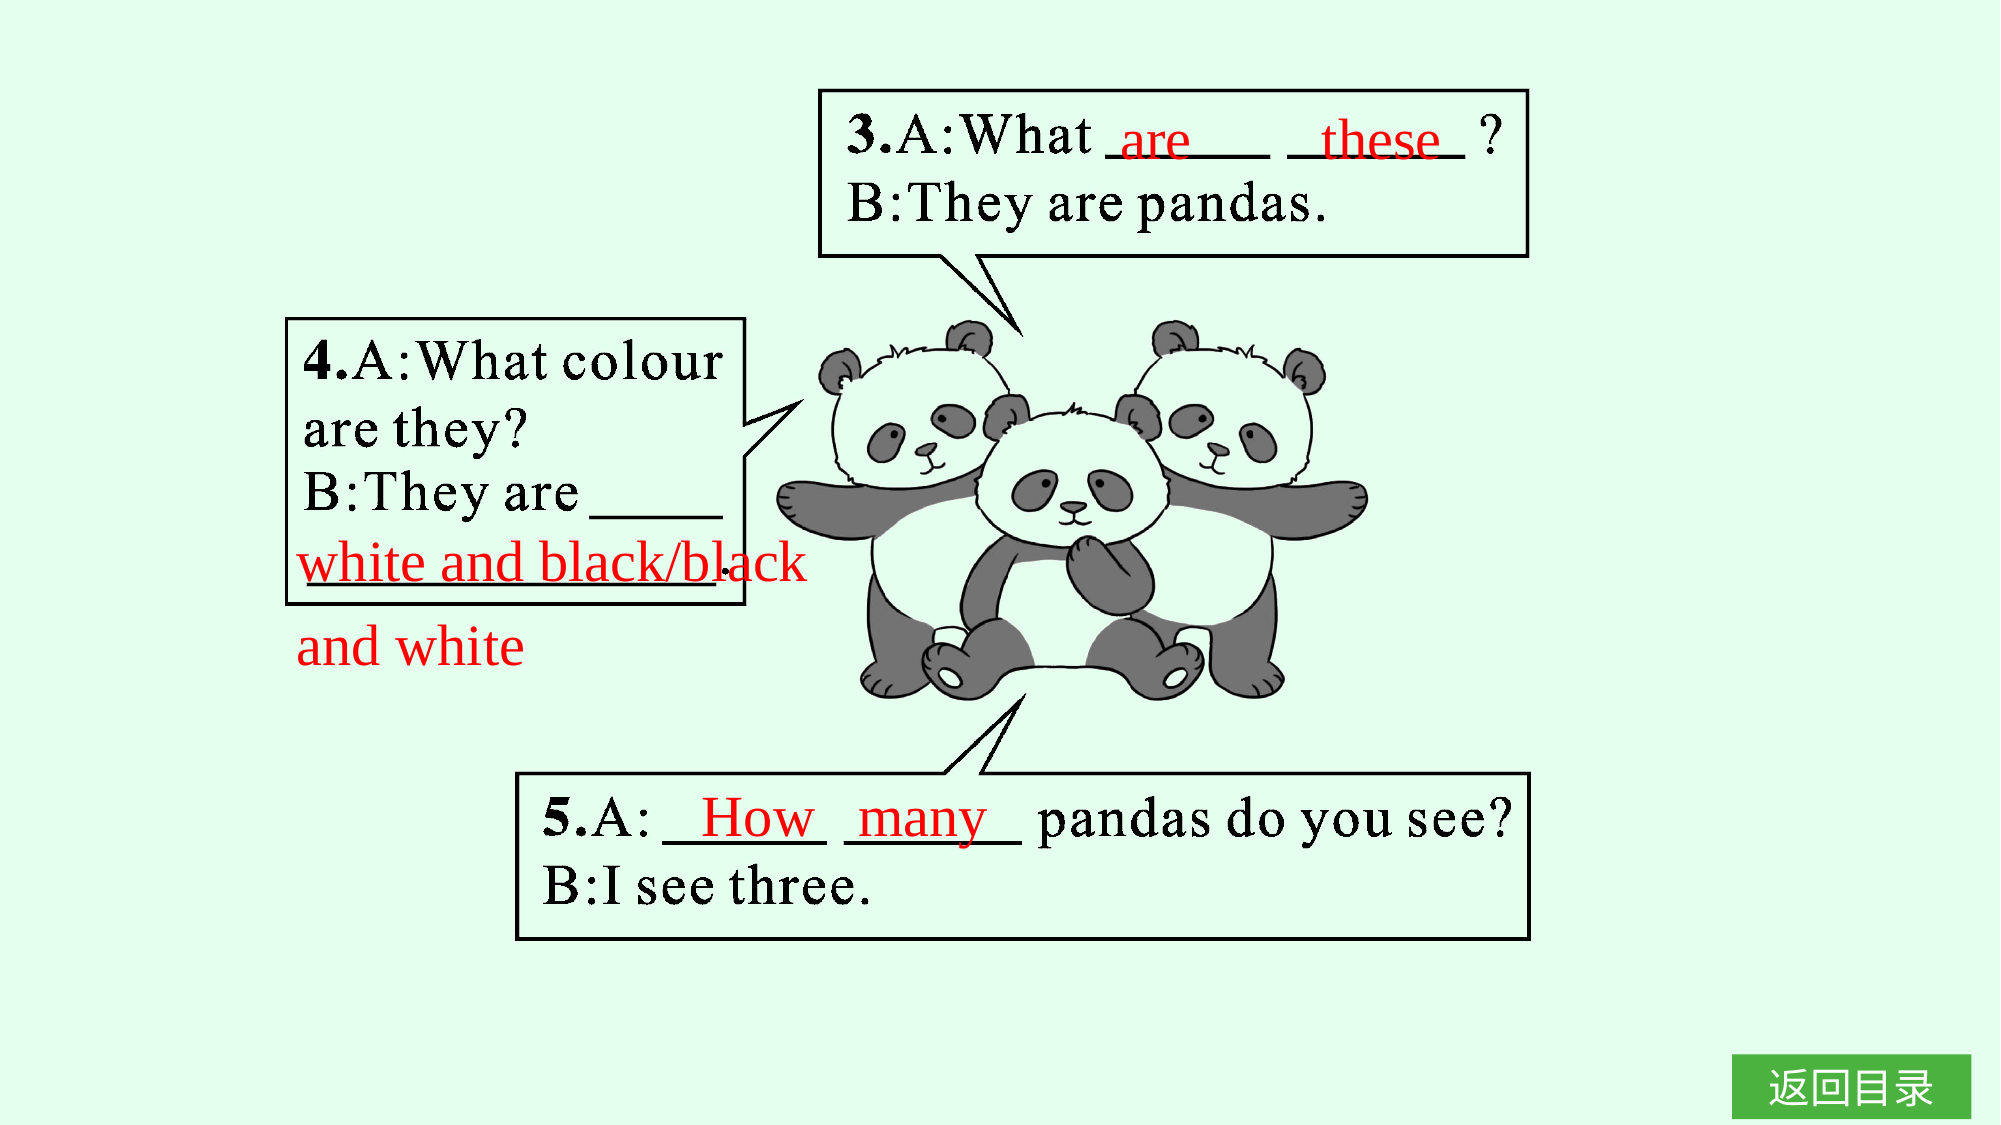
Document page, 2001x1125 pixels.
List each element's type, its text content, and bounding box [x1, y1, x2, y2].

text_box are these [1105, 79, 1457, 86]
picture [283, 86, 1534, 945]
